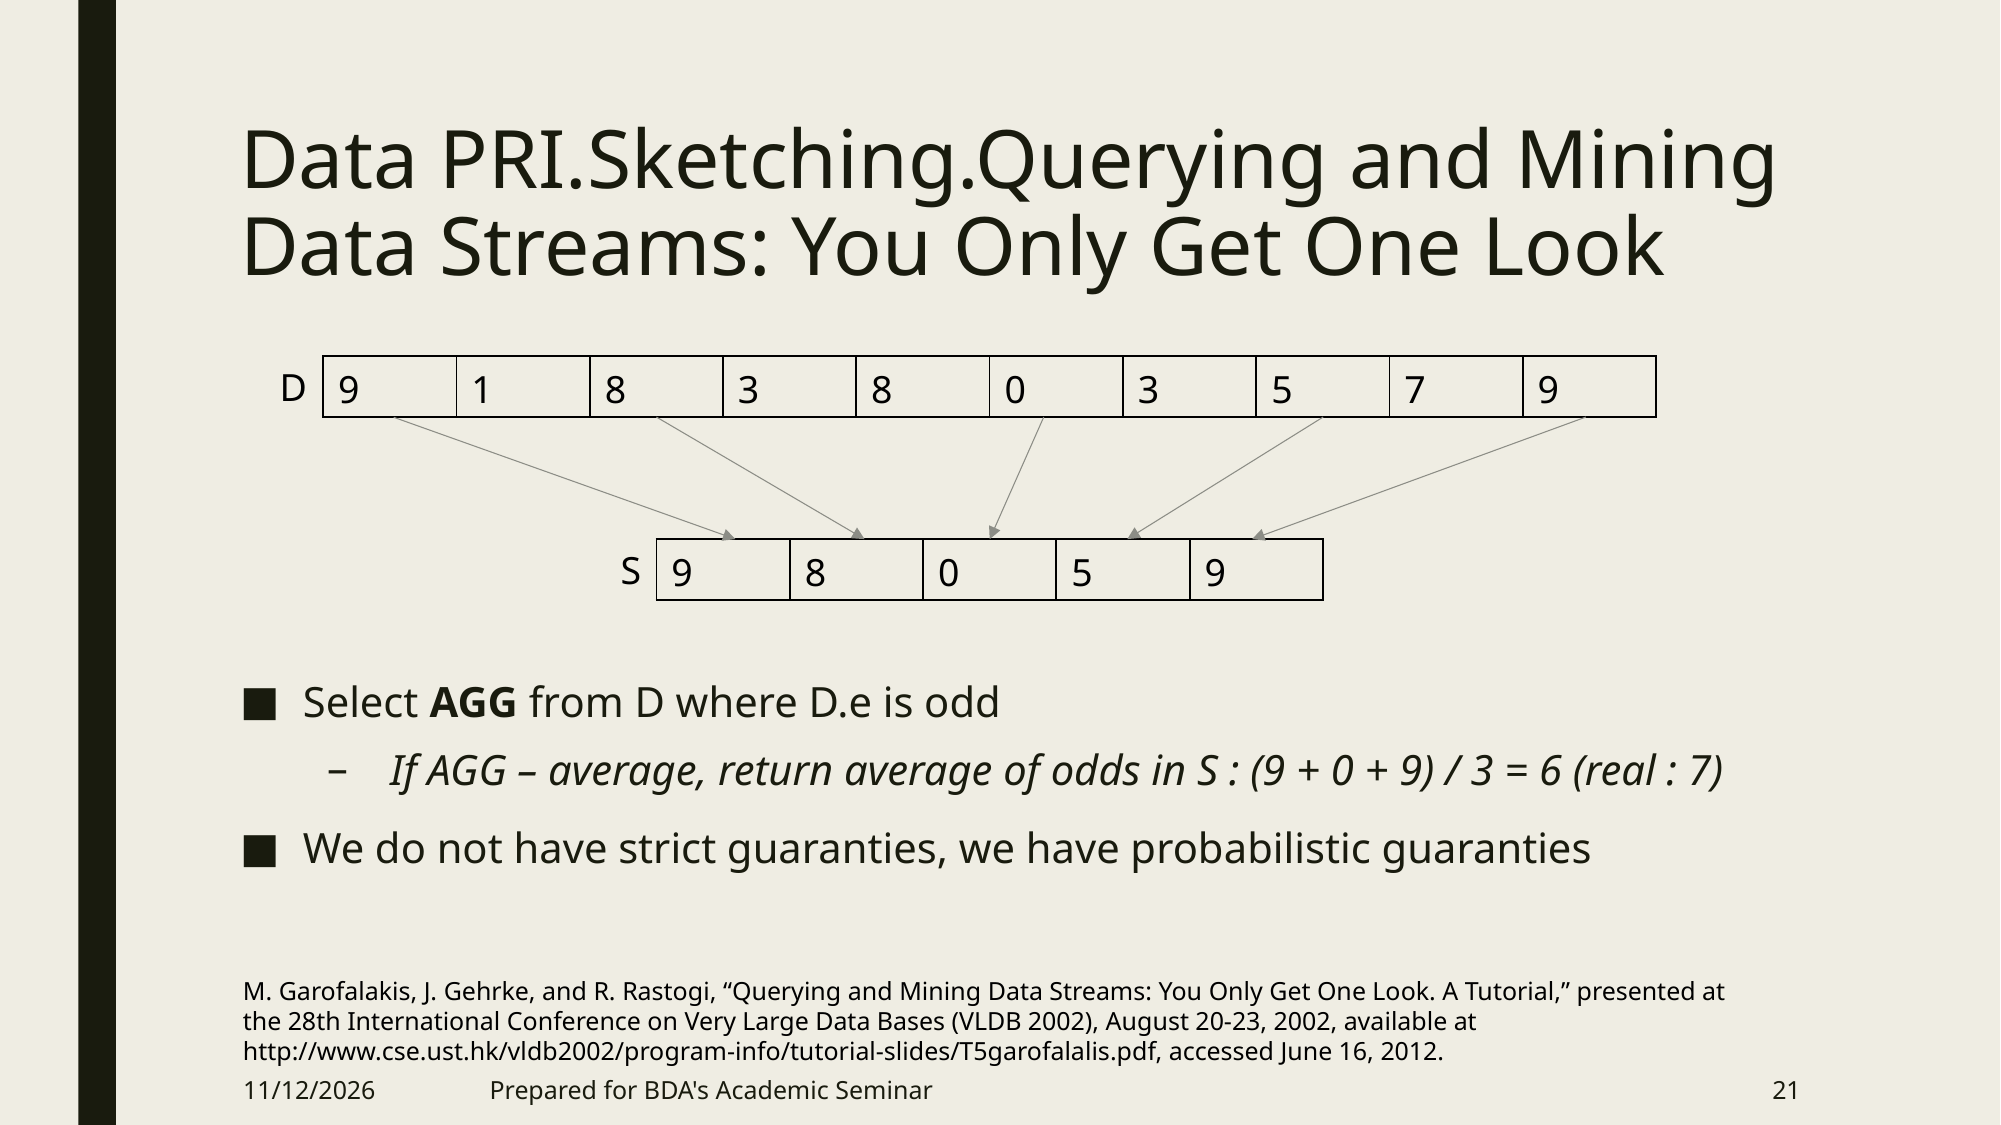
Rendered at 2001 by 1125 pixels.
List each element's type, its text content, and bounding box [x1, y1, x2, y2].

table_header 0 [924, 540, 1055, 599]
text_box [1127, 417, 1252, 540]
slide_number 21 [1553, 1058, 1816, 1125]
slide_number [228, 1073, 426, 1125]
table_header 5 [1257, 357, 1389, 416]
table_header 5 [1057, 540, 1189, 599]
text_box M. Garofalakis, J. Gehrke, and R. Rastogi, “Querying and Mining Data Streams: You Only Get One Look. A Tutorial,” presented at the 28th International Conference on Very Large Data Bases (VLDB 2002), August 20-23, 2002, available at http://www.cse.ust.hk/vldb2002/program-info/tutorial-slides/T5garofalalis.pdf, accessed June 16, 2012. [228, 967, 1752, 1073]
footer Prepared for BDA's Academic Seminar [474, 1073, 1505, 1125]
table_header 7 [1390, 357, 1522, 416]
table_header 8 [791, 540, 922, 599]
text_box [656, 417, 865, 540]
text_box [393, 417, 656, 540]
table_header 3 [1124, 357, 1255, 416]
title Data PRI.Sketching.Querying and Mining Data Streams: You Only Get One Look [225, 112, 1800, 357]
table_header 9 [1524, 357, 1655, 416]
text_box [1252, 417, 1586, 540]
text_box S [605, 540, 657, 600]
table_header 9 [657, 540, 789, 599]
table_header 3 [724, 357, 855, 416]
table_header 8 [857, 357, 989, 416]
text_box D [264, 356, 322, 417]
table_header 9 [1191, 540, 1322, 599]
table_header 0 [990, 357, 1122, 416]
table_header 8 [591, 357, 722, 416]
list Select AGG from D where D.e is odd If AGG – average, return average of odds in S : (9 + 0 + 9) / 3 = 6 (real : 7) We do not have strict guaranties, we have probabilistic guaranties [225, 666, 1800, 939]
table_header 9 [324, 357, 456, 416]
table_header 1 [457, 357, 589, 416]
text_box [989, 417, 1044, 540]
